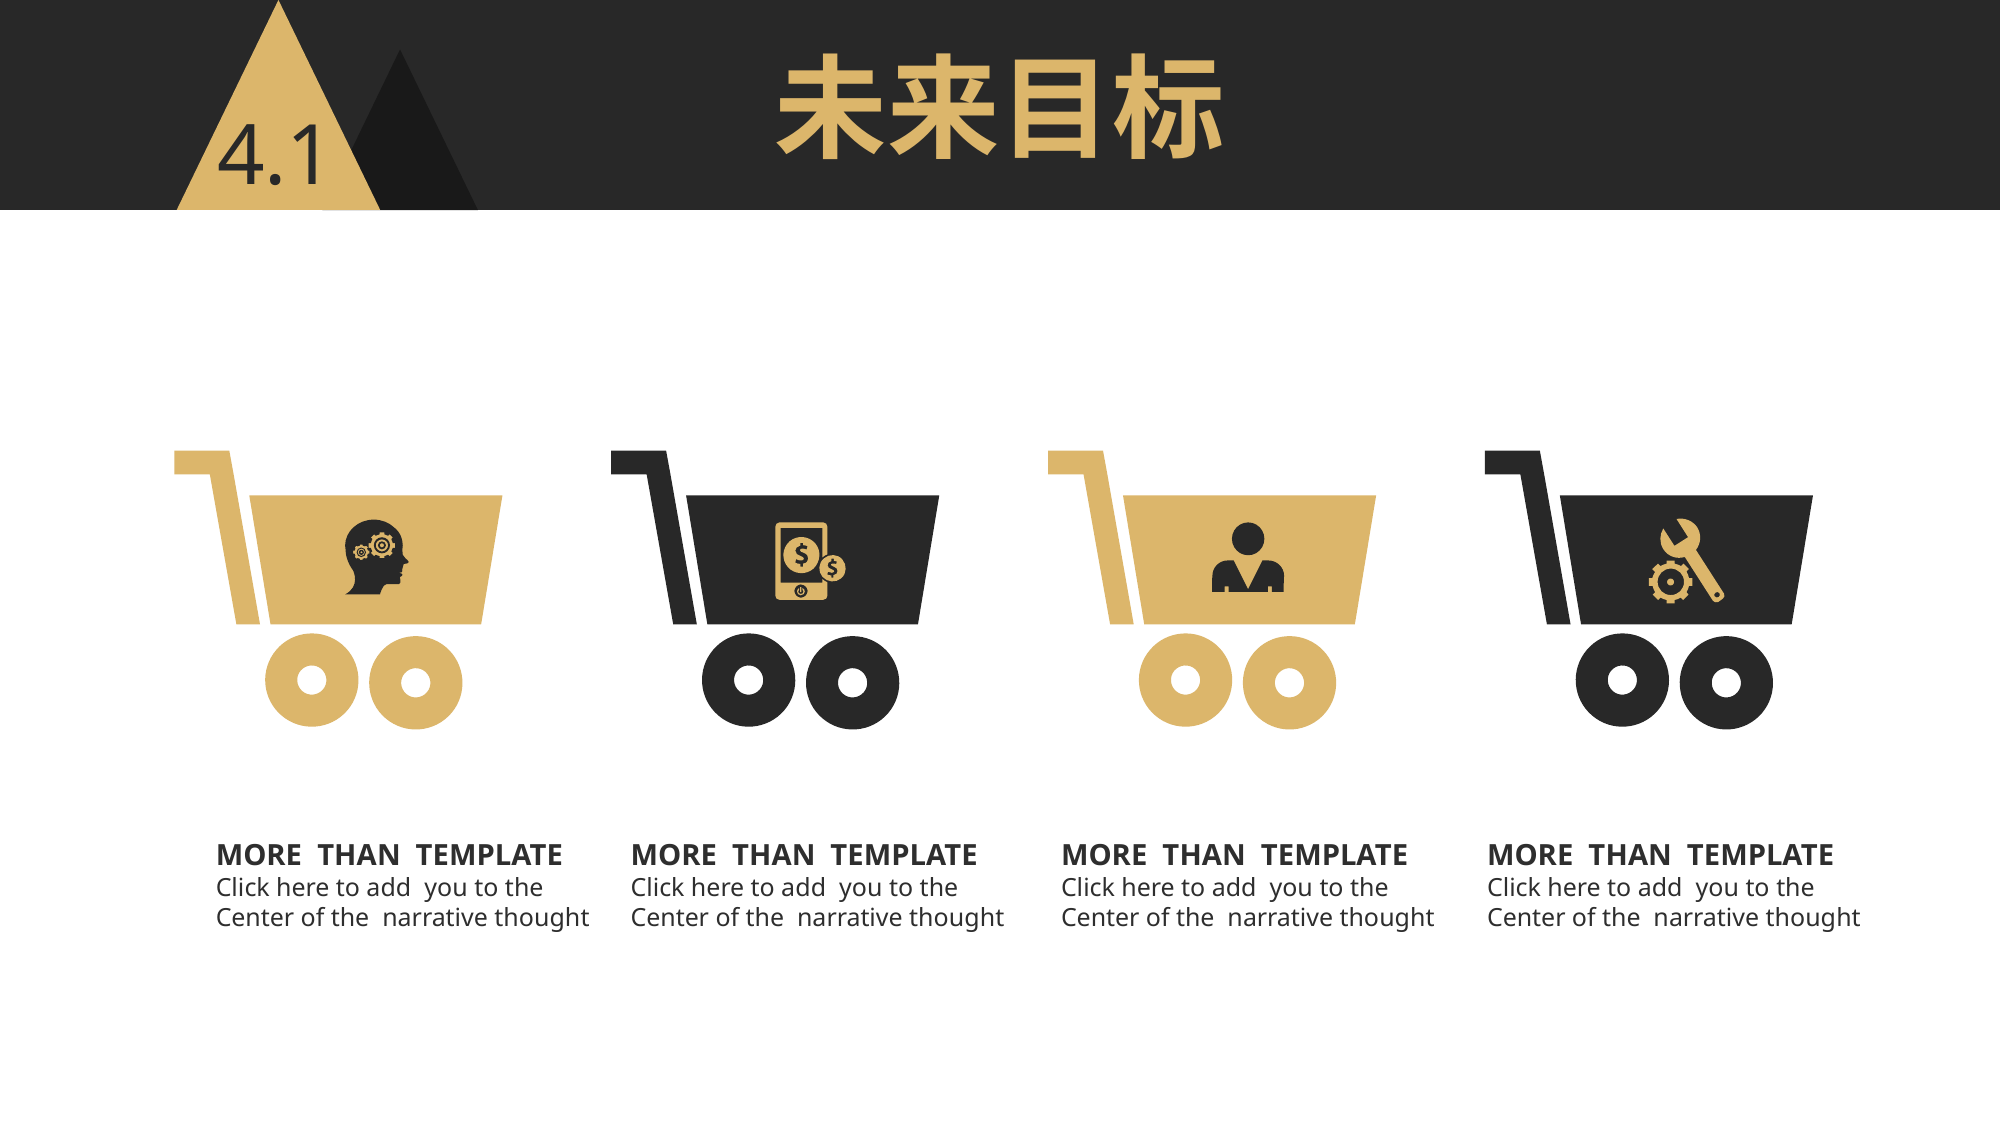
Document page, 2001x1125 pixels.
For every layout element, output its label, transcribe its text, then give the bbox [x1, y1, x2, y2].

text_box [611, 450, 940, 736]
text_box MORE THAN TEMPLATE Click here to add you to the Center of the narrative thought [1472, 829, 1876, 1009]
text_box [232, 0, 325, 93]
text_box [174, 450, 503, 736]
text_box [1484, 450, 1813, 736]
text_box 未来目标 [760, 29, 1240, 179]
text_box MORE THAN TEMPLATE Click here to add you to the Center of the narrative thought [1046, 829, 1450, 1009]
text_box [0, 0, 276, 211]
text_box [281, 0, 2000, 211]
text_box [175, 145, 382, 211]
text_box 4.1 [202, 93, 350, 209]
text_box MORE THAN TEMPLATE Click here to add you to the Center of the narrative thought [615, 829, 1020, 1009]
text_box MORE THAN TEMPLATE Click here to add you to the Center of the narrative thought [201, 829, 605, 1009]
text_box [1048, 450, 1377, 736]
text_box [320, 47, 480, 212]
